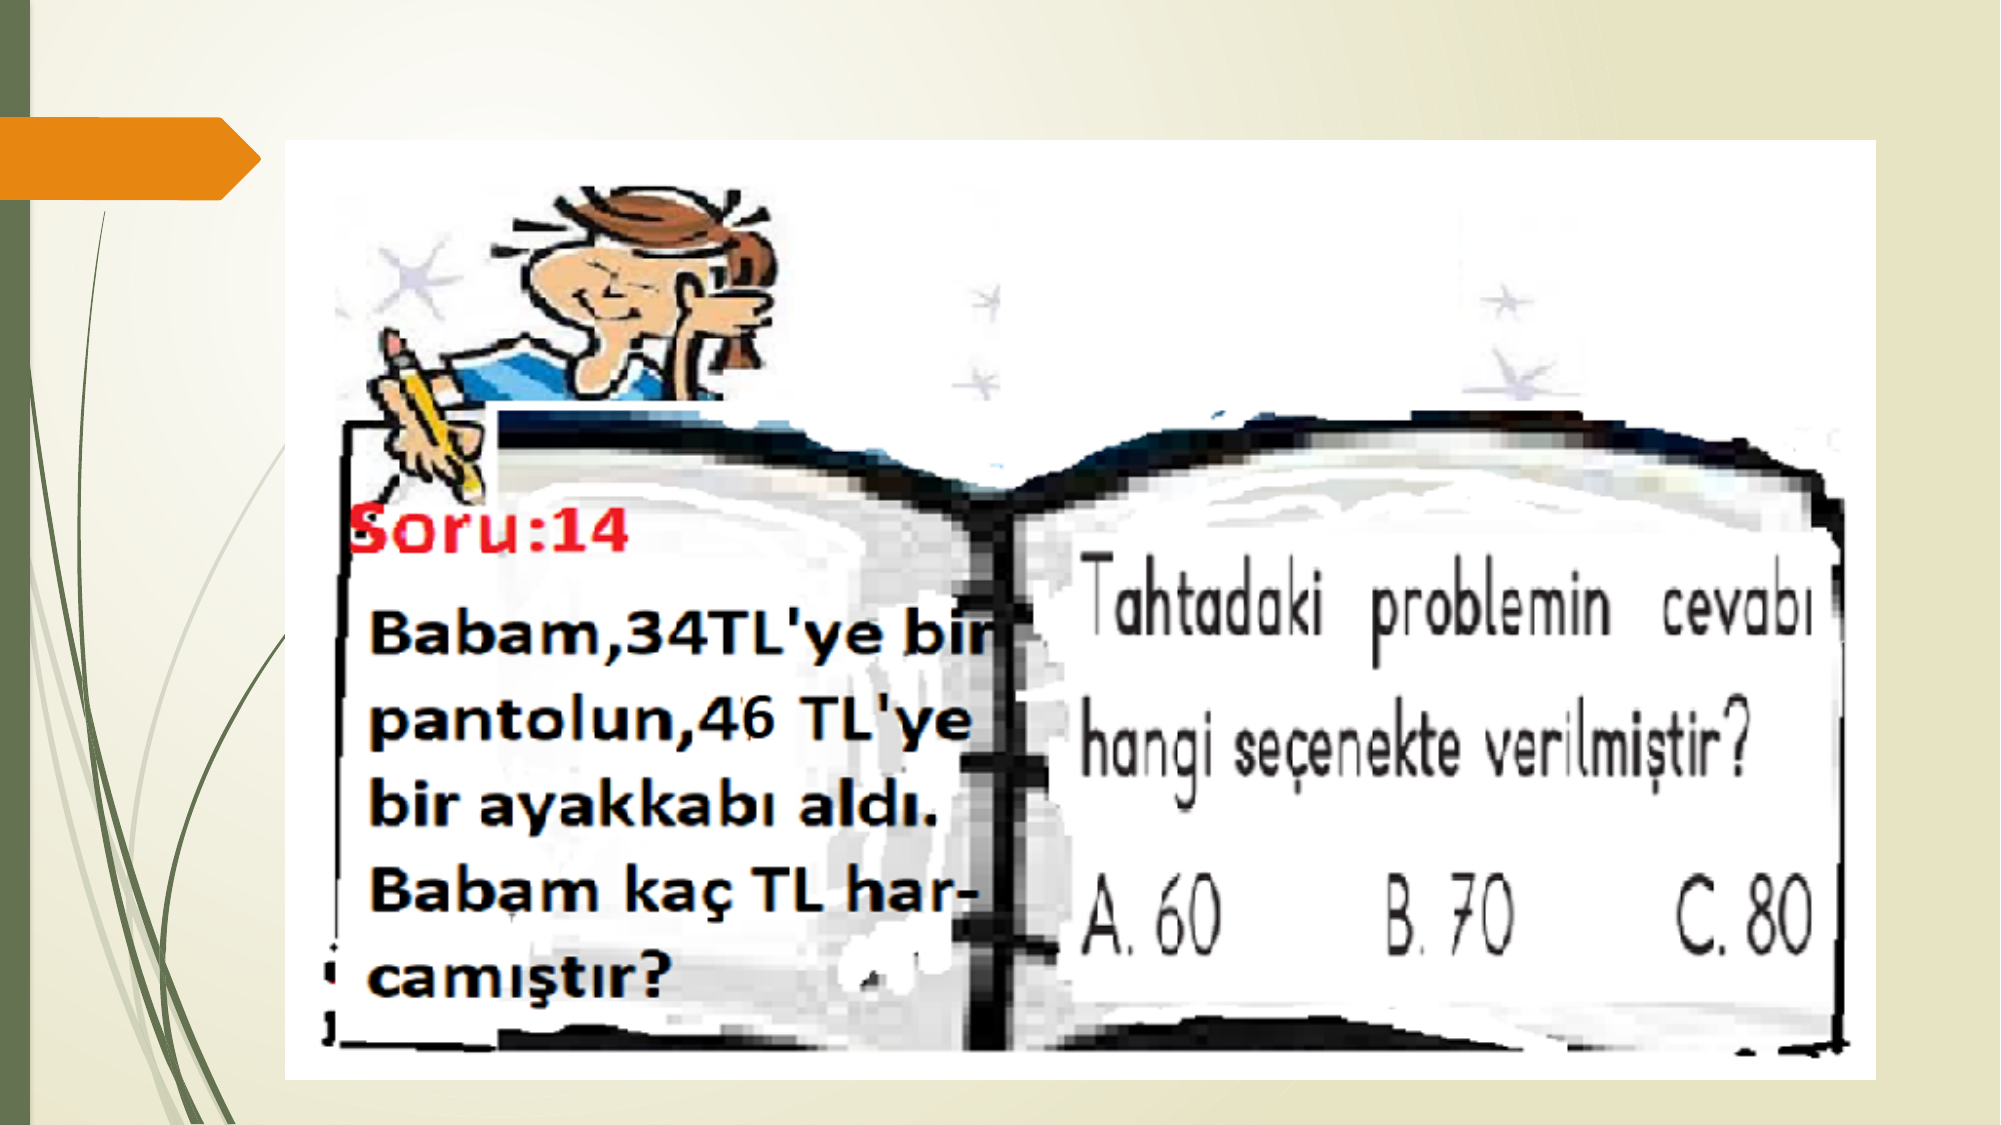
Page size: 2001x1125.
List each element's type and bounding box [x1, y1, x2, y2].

picture [285, 140, 1876, 1081]
